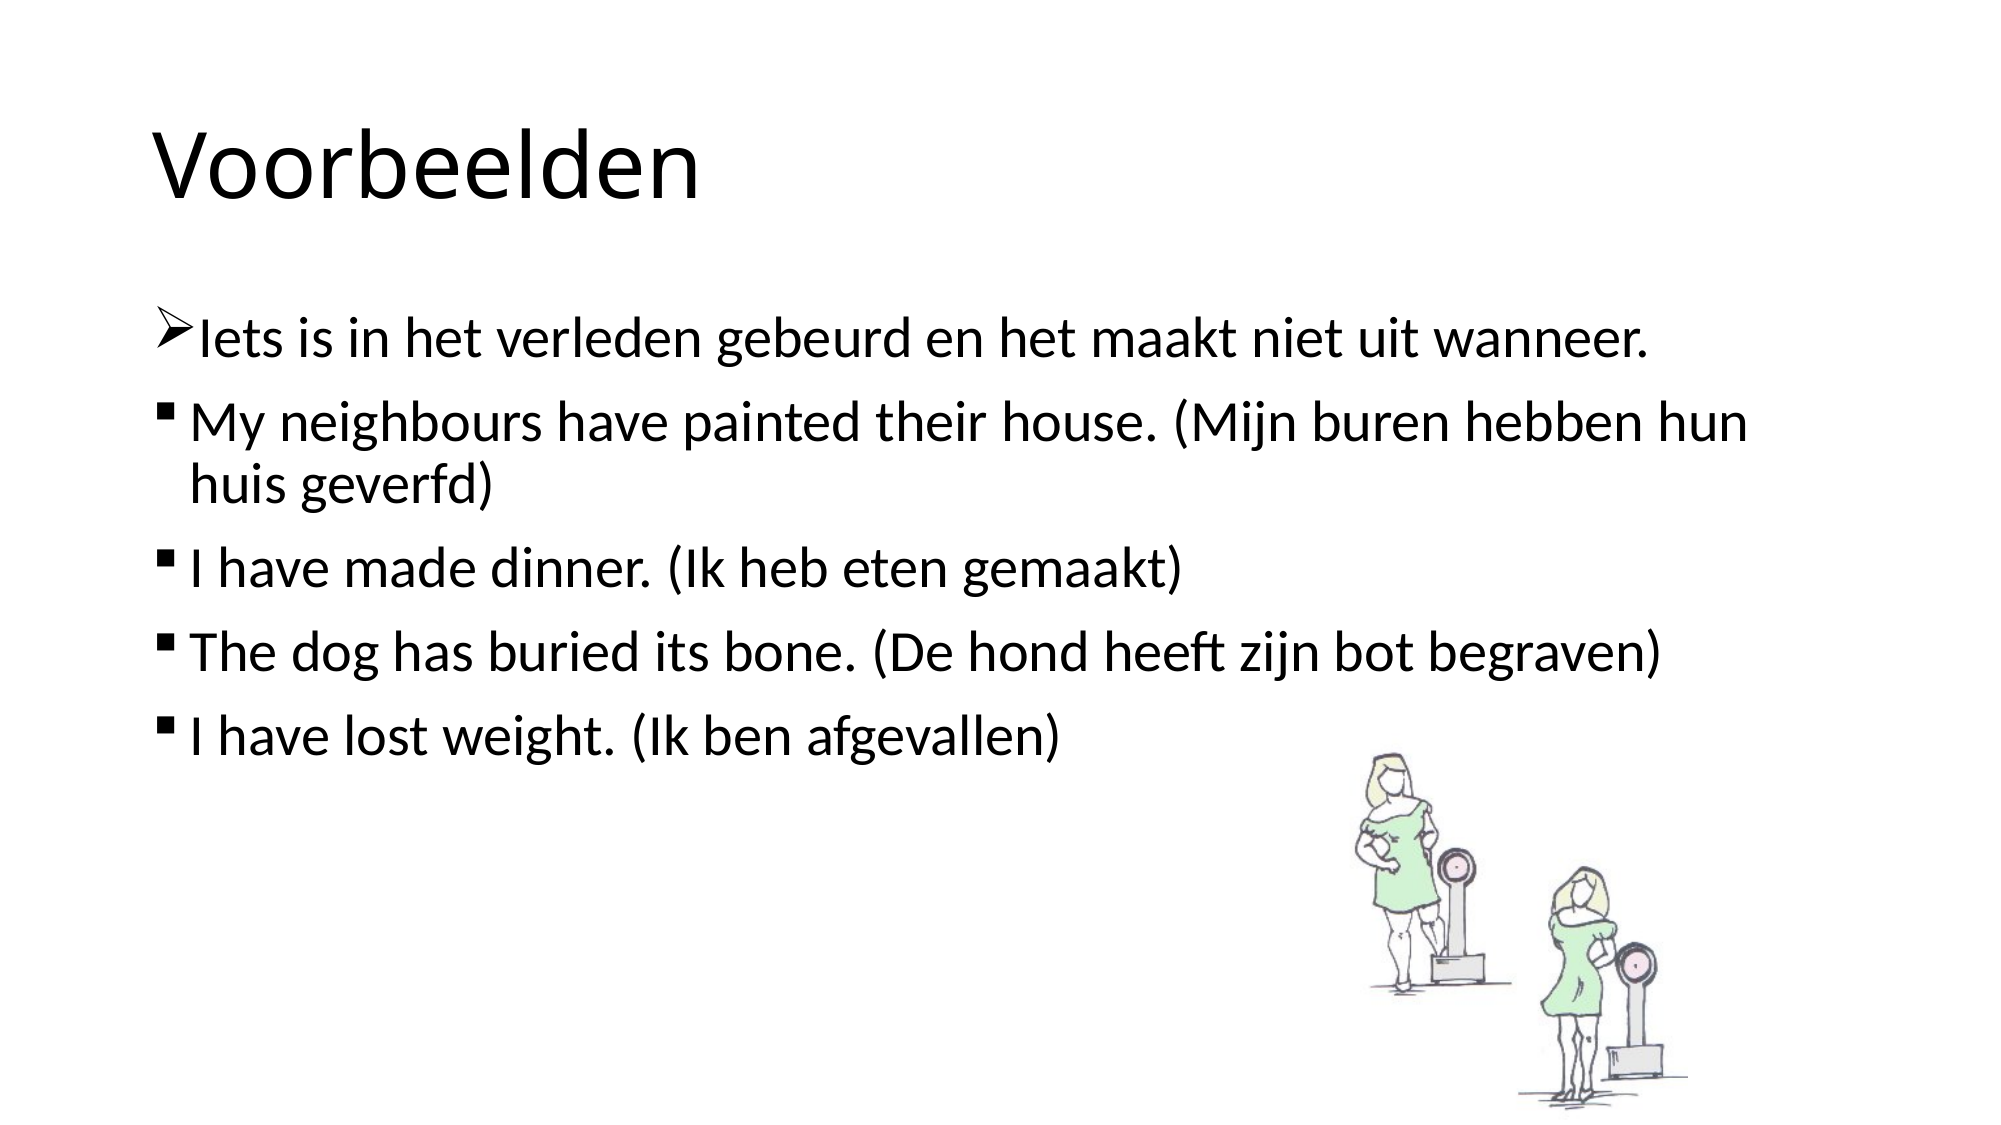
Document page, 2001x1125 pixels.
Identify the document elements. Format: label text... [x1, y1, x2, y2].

title Voorbeelden [137, 59, 1863, 278]
picture [1329, 733, 1688, 1125]
list Iets is in het verleden gebeurd en het maakt niet uit wanneer. My neighbours have painted their house. (Mijn buren hebben hun huis geverfd) I have made dinner. (Ik heb eten gemaakt) The dog has buried its bone. (De hond heeft zijn bot begraven) I have lost weight. (Ik ben afgevallen) [137, 299, 1863, 1014]
